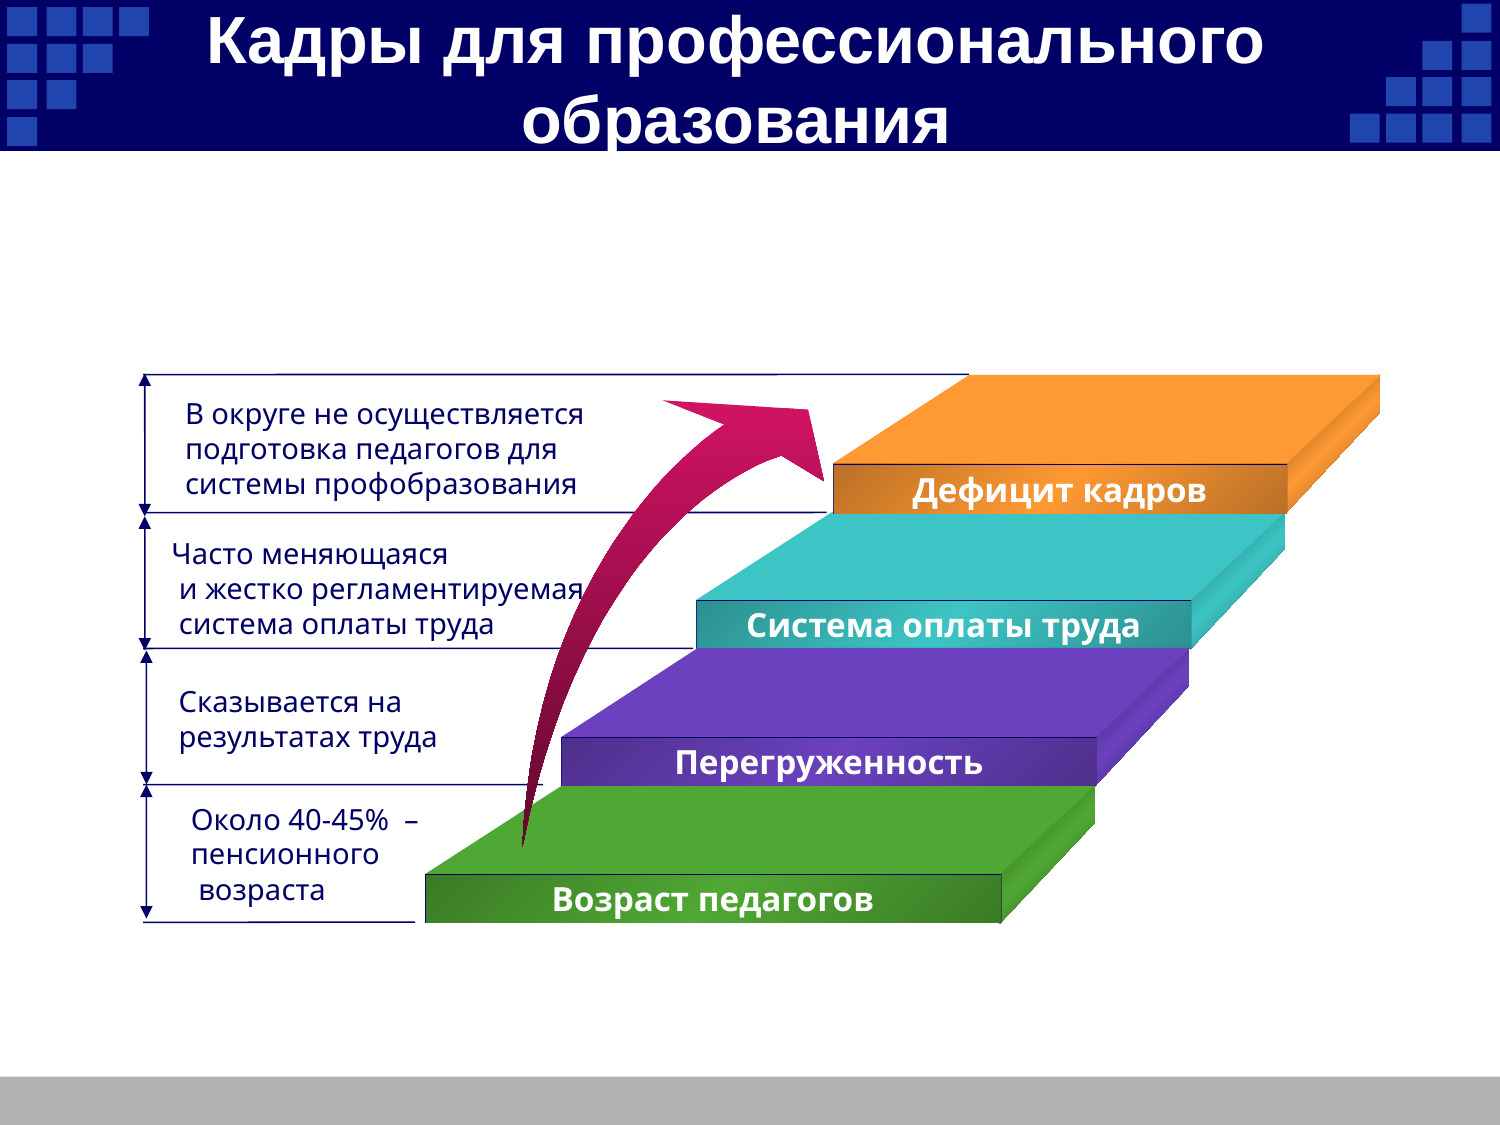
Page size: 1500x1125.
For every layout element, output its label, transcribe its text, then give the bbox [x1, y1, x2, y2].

text_box [140, 784, 153, 919]
text_box Около 40-45% – пенсионного возраста [175, 793, 419, 914]
text_box Сказывается на результатах труда [163, 675, 419, 761]
text_box [138, 373, 152, 516]
text_box [140, 650, 153, 784]
text_box В округе не осуществляется подготовка педагогов для системы профобразования [170, 388, 419, 508]
text_box [138, 516, 152, 651]
text_box Часто меняющаяся и жестко регламентируемая система оплаты труда [156, 527, 419, 648]
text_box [424, 374, 1381, 924]
title Кадры для профессионального образования [130, 30, 1343, 124]
